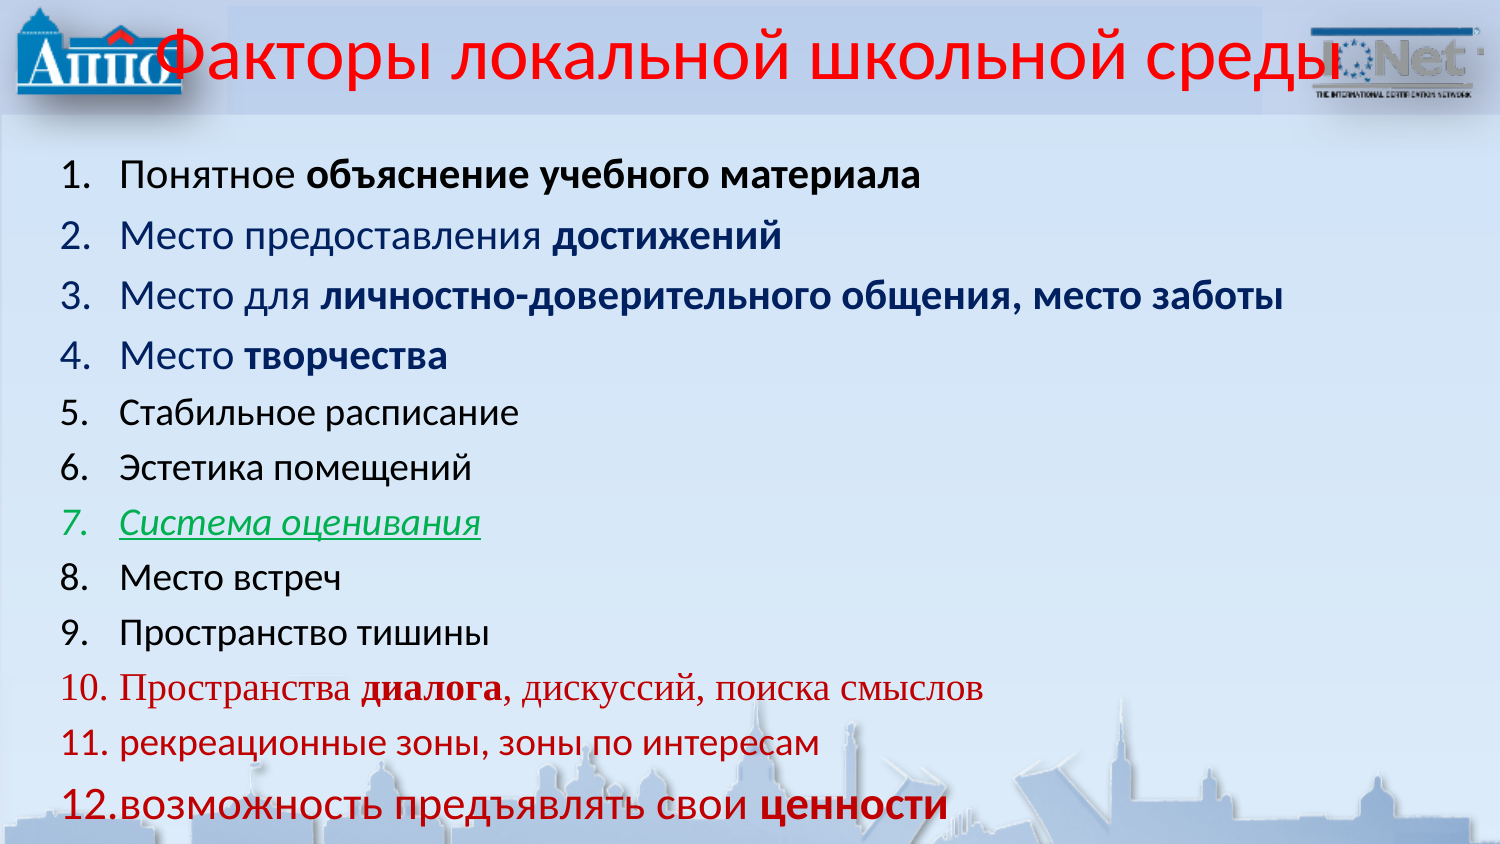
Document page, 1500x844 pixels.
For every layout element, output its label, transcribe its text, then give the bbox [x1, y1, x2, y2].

picture [1305, 25, 1484, 101]
title Факторы локальной школьной среды [103, 16, 1397, 84]
picture [10, 2, 188, 101]
list Понятное объяснение учебного материала Место предоставления достижений Место для личностно-доверительного общения, место заботы Место творчества Стабильное расписание Эстетика помещений Система оценивания Место встреч Пространство тишины Пространства диалога, дискуссий, поиска смыслов рекреационные зоны, зоны по интересам возможность предъявлять свои ценности [44, 138, 1367, 844]
